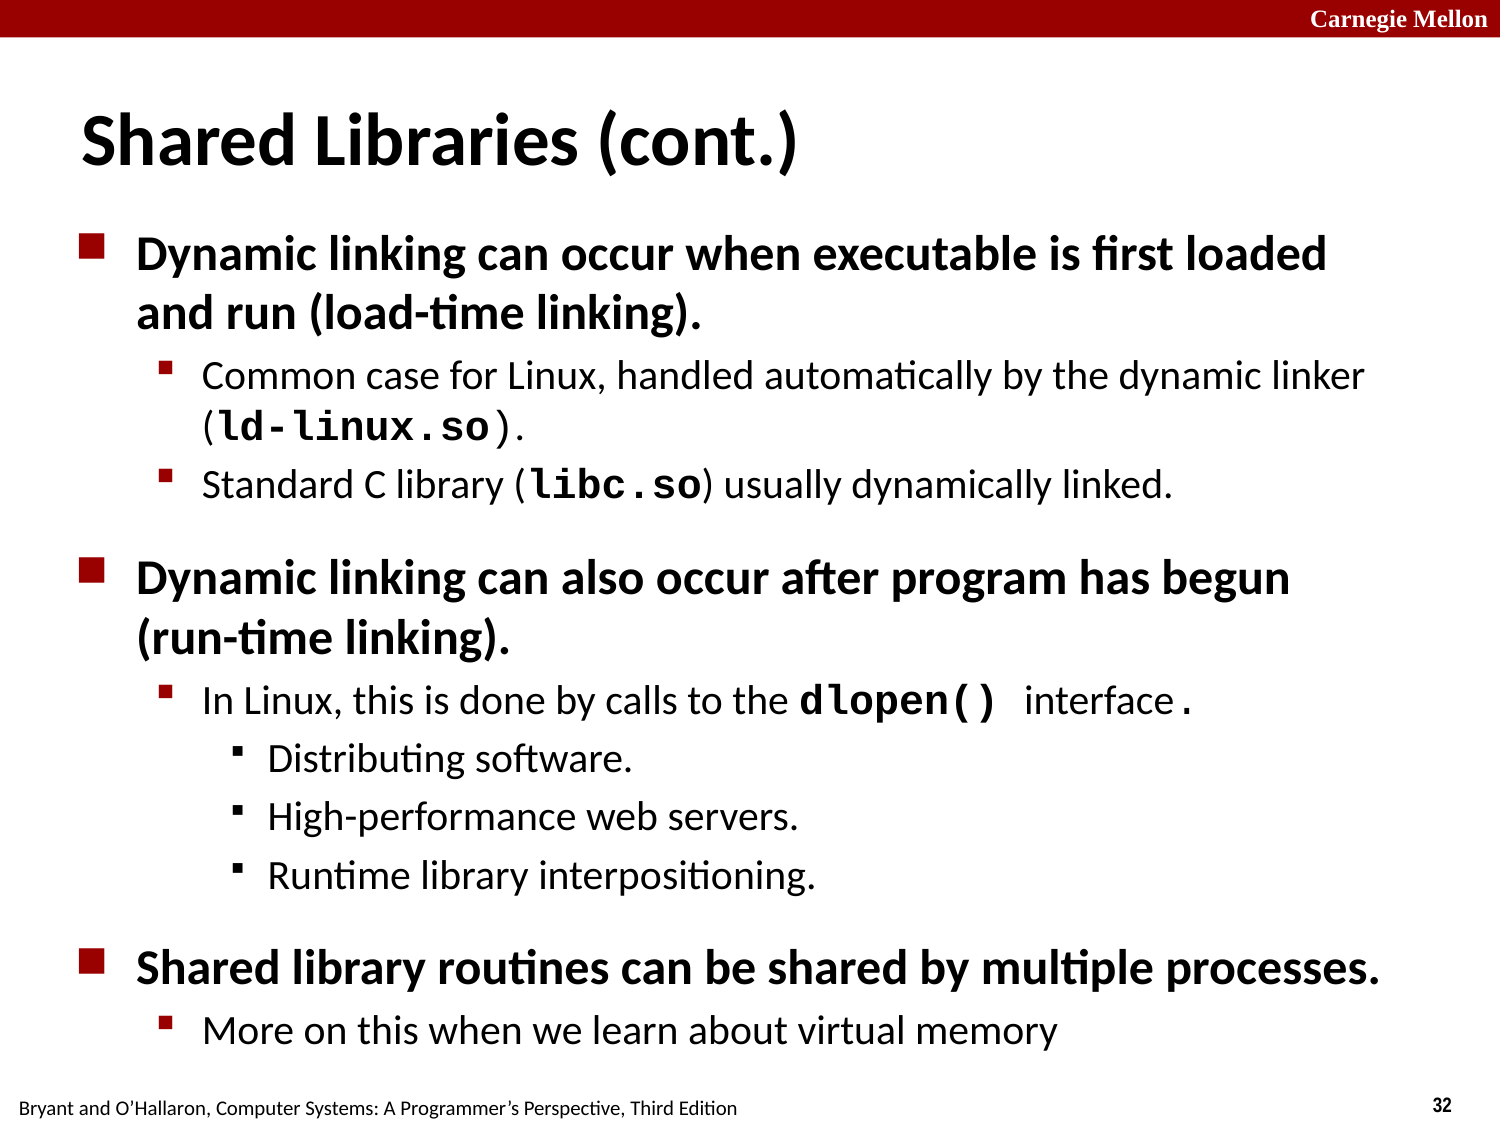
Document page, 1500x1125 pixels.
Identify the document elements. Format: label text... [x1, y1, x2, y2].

list Dynamic linking can occur when executable is first loaded and run (load-time linking). Common case for Linux, handled automatically by the dynamic linker (ld-linux.so). Standard C library (libc.so) usually dynamically linked. Dynamic linking can also occur after program has begun (run-time linking). In Linux, this is done by calls to the dlopen() interface. Distributing software. High-performance web servers. Runtime library interpositioning. Shared library routines can be shared by multiple processes. More on this when we learn about virtual memory [64, 212, 1428, 1113]
title Shared Libraries (cont.) [66, 71, 1497, 201]
